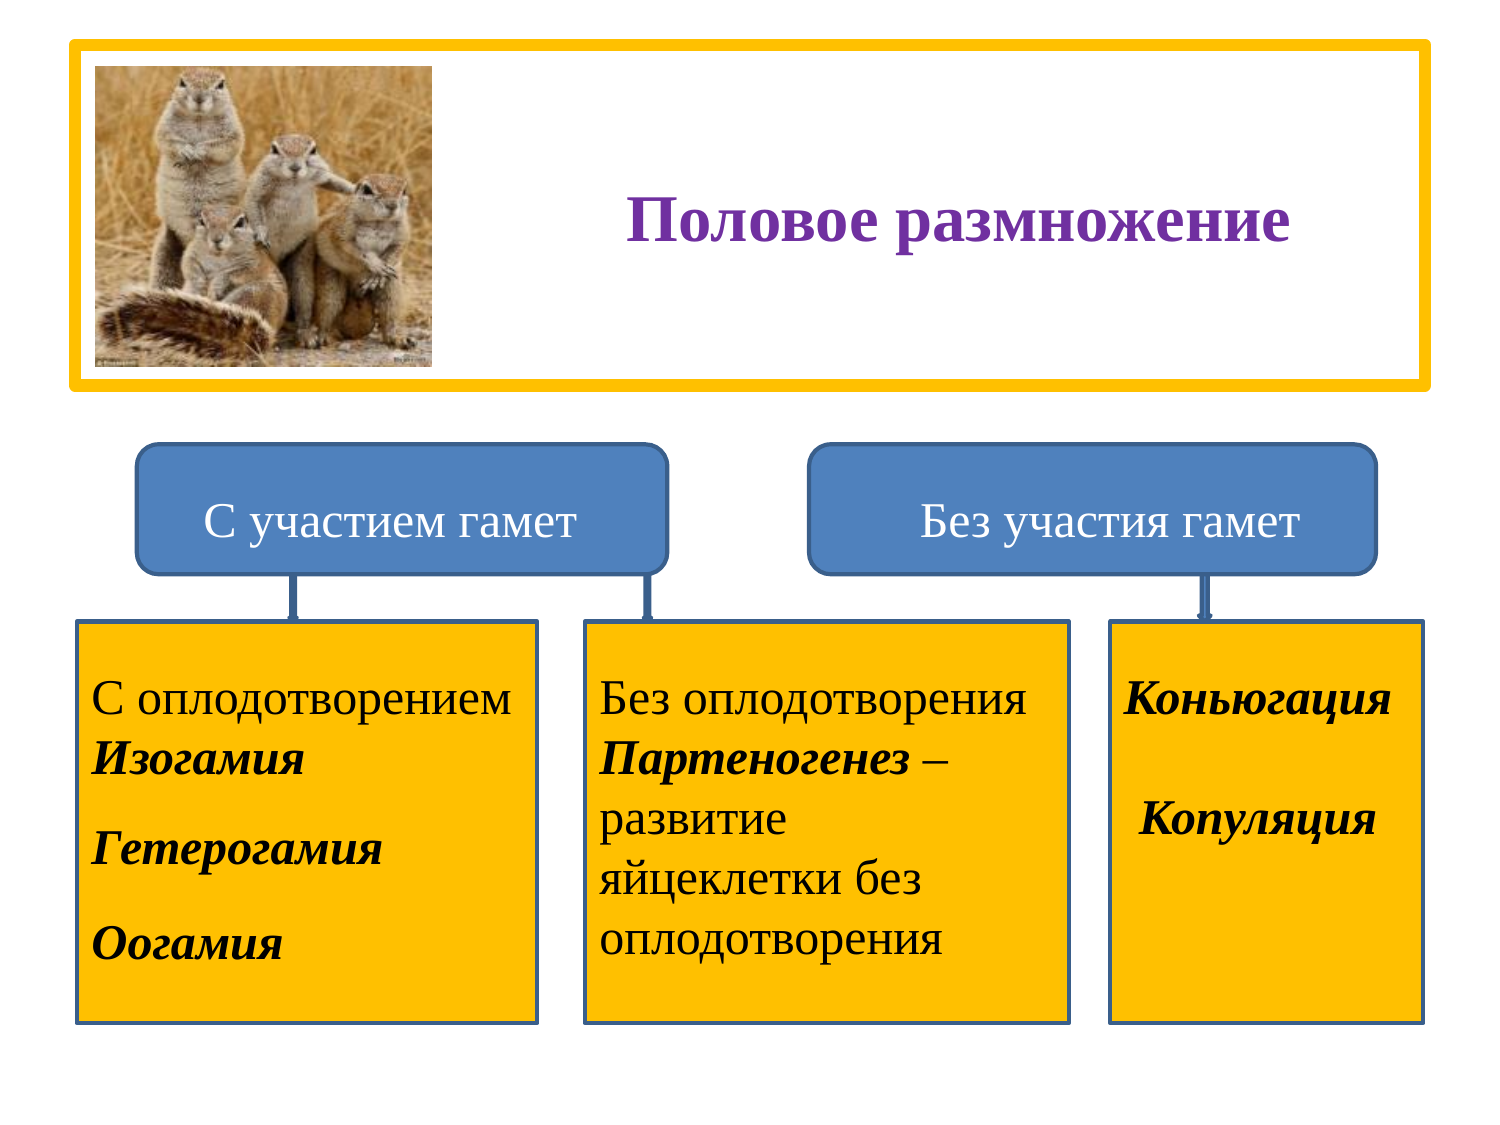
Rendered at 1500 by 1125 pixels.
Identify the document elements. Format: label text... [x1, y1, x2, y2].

text_box [641, 572, 654, 624]
text_box [287, 572, 299, 624]
text_box С оплодотворением Изогамия Гетерогамия Оогамия [76, 656, 585, 977]
text_box [75, 619, 539, 1025]
text_box [134, 442, 670, 577]
text_box [1108, 619, 1425, 1025]
title Половое размножение [75, 45, 1425, 386]
picture [94, 66, 432, 367]
text_box [806, 442, 1379, 577]
text_box Без участия гамет [868, 479, 1353, 555]
text_box С участием гамет [136, 479, 644, 555]
text_box Коньюгация Копуляция [1092, 656, 1424, 852]
text_box [1196, 572, 1213, 624]
text_box Без оплодотворения Партеногенез – развитие яйцеклетки без оплодотворения [584, 656, 1046, 972]
text_box [583, 619, 1071, 1025]
